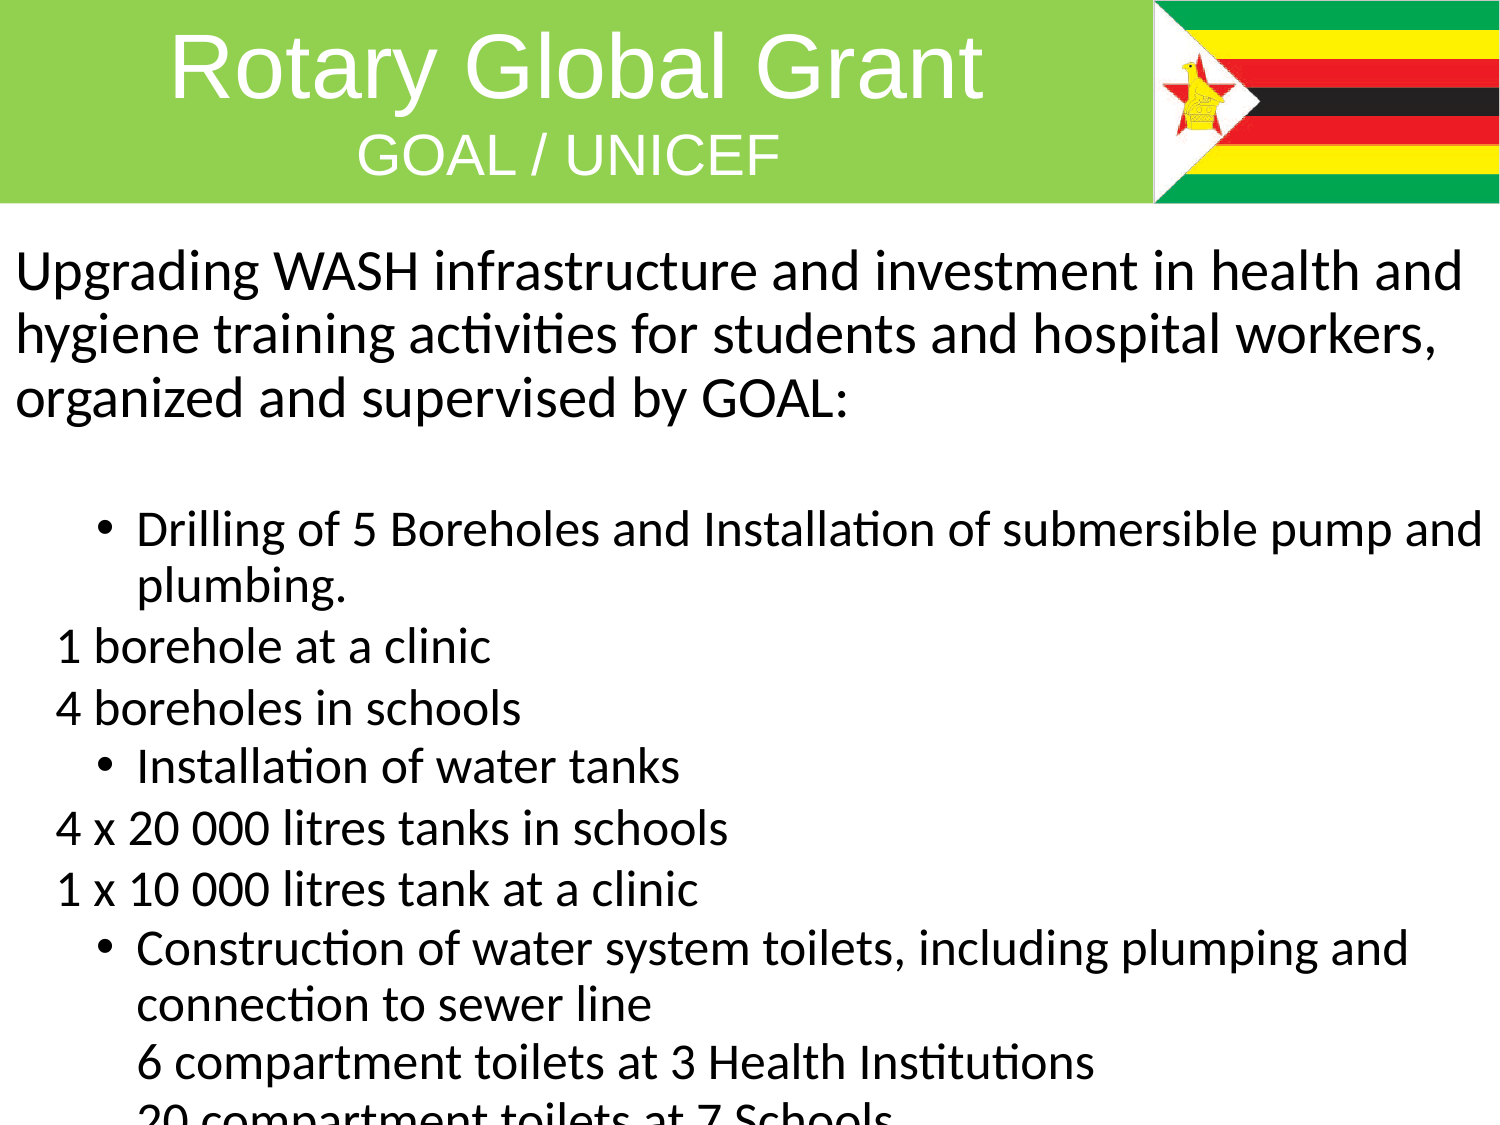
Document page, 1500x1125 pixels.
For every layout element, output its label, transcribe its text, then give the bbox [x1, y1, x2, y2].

text_box [0, 0, 1153, 204]
text_box Rotary Global Grant GOAL / UNICEF [81, 0, 1072, 195]
picture [1153, 0, 1500, 204]
list Upgrading WASH infrastructure and investment in health and hygiene training activities for students and hospital workers, organized and supervised by GOAL: Drilling of 5 Boreholes and Installation of submersible pump and plumbing. 1 borehole at a clinic 4 boreholes in schools Installation of water tanks 4 x 20 000 litres tanks in schools 1 x 10 000 litres tank at a clinic Construction of water system toilets, including plumping and connection to sewer line 6 compartment toilets at 3 Health Institutions 20 compartment toilets at 7 Schools [0, 204, 1500, 1125]
